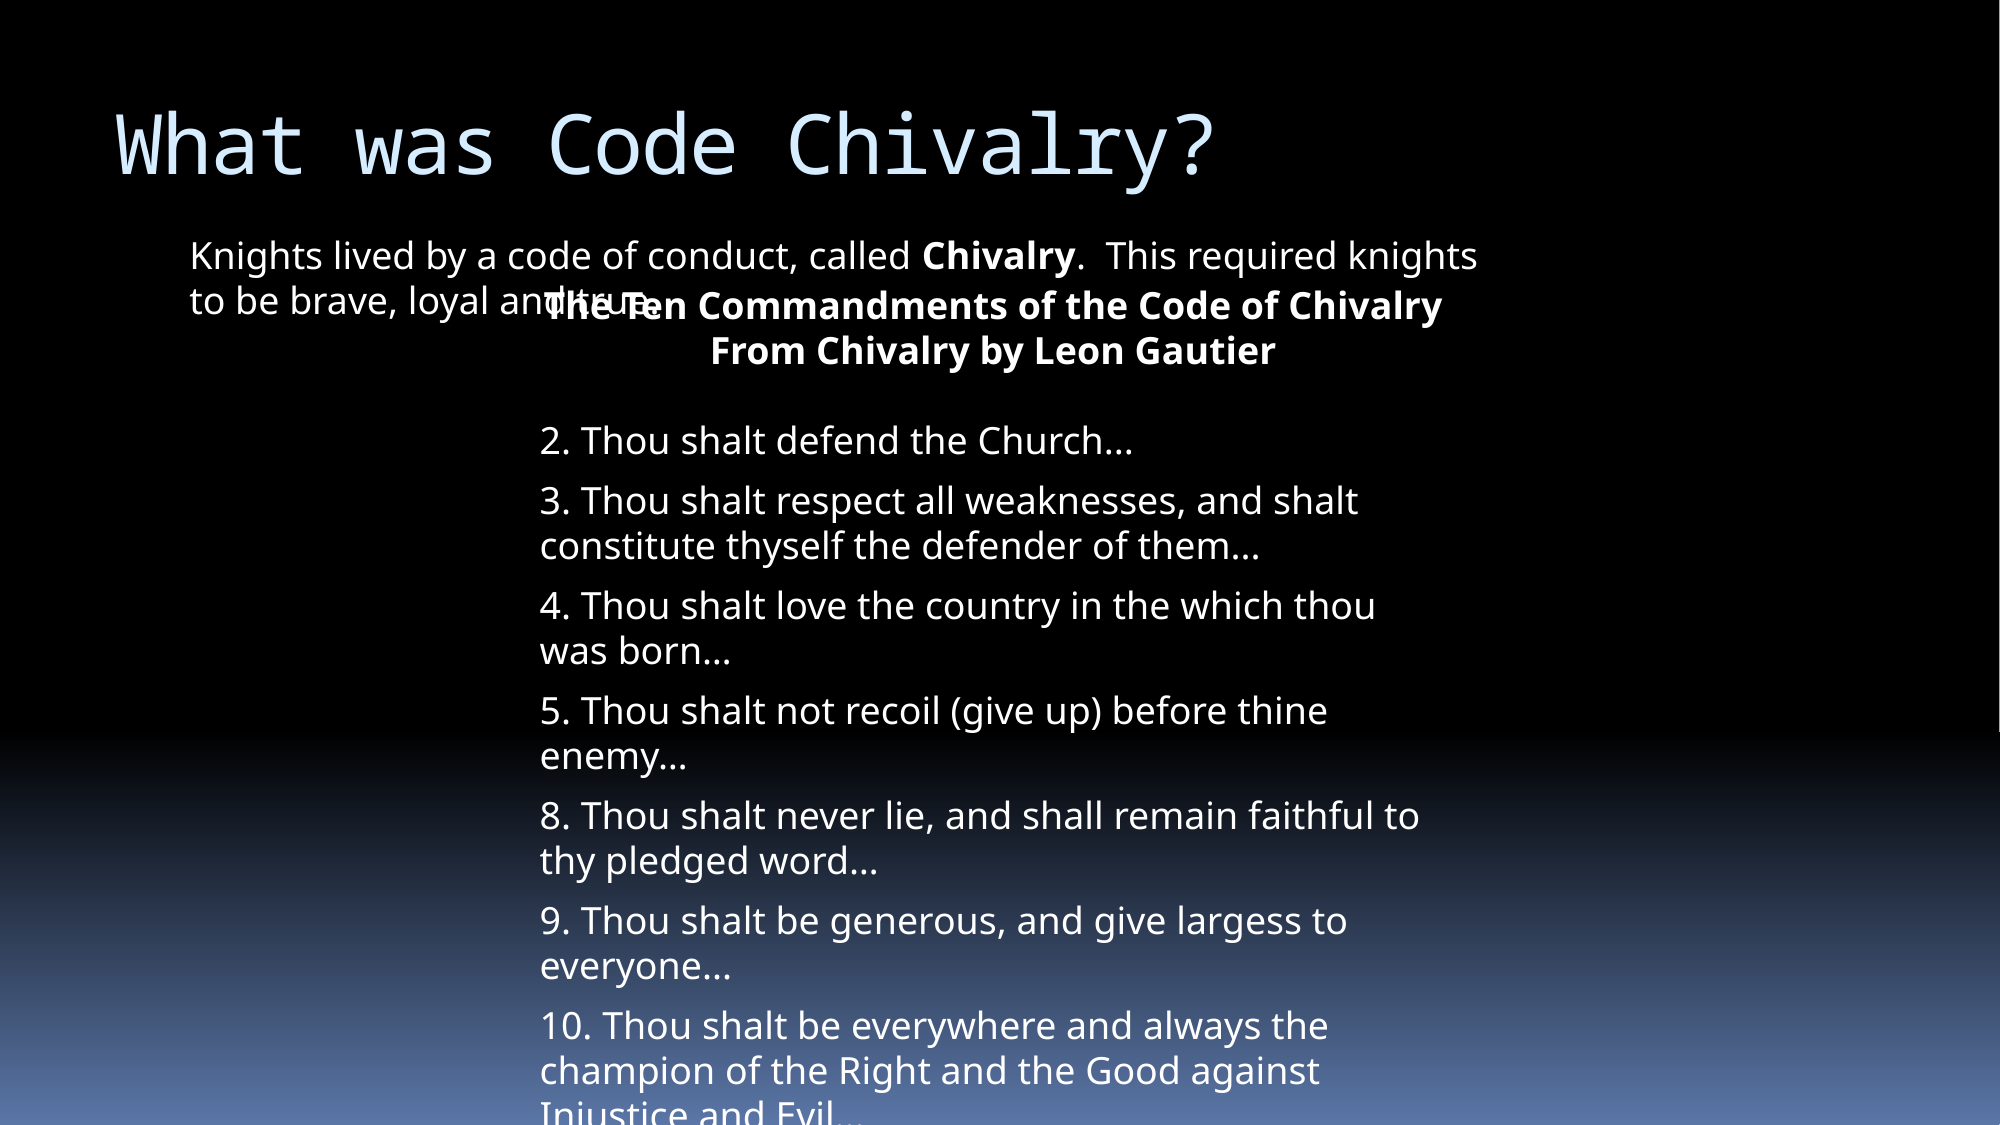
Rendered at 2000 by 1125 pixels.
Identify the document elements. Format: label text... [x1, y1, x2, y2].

title What was Code Chivalry? [99, 83, 1900, 234]
text_box Knights lived by a code of conduct, called Chivalry. This required knights to be brave, loyal and true. [174, 224, 1500, 330]
text_box The Ten Commandments of the Code of Chivalry From Chivalry by Leon Gautier 2. Thou shalt defend the Church... 3. Thou shalt respect all weaknesses, and shalt constitute thyself the defender of them... 4. Thou shalt love the country in the which thou was born… 5. Thou shalt not recoil (give up) before thine enemy… 8. Thou shalt never lie, and shall remain faithful to thy pledged word… 9. Thou shalt be generous, and give largess to everyone... 10. Thou shalt be everywhere and always the champion of the Right and the Good against Injustice and Evil... [524, 274, 1462, 1125]
